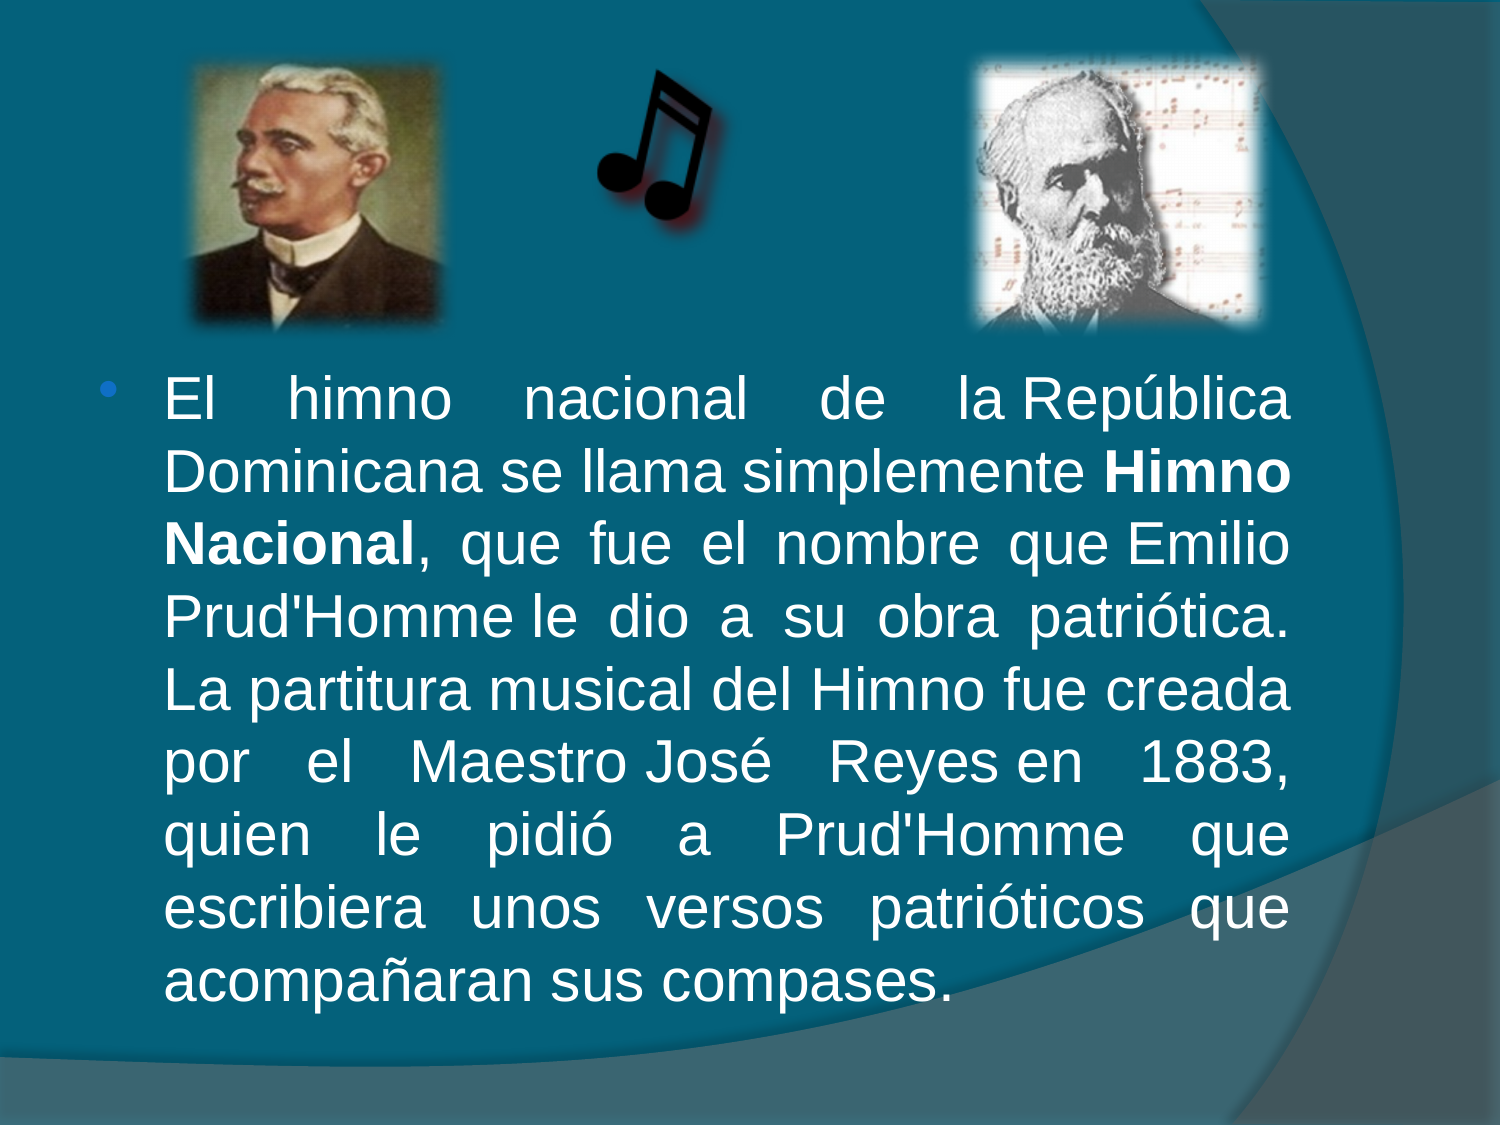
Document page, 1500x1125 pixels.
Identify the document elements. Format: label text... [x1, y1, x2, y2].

picture [598, 72, 731, 240]
picture [965, 46, 1276, 335]
picture [182, 54, 452, 333]
list El himno nacional de la República Dominicana se llama simplemente Himno Nacional, que fue el nombre que Emilio Prud'Homme le dio a su obra patriótica. La partitura musical del Himno fue creada por el Maestro José Reyes en 1883, quien le pidió a Prud'Homme que escribiera unos versos patrióticos que acompañaran sus compases. [82, 351, 1307, 1094]
